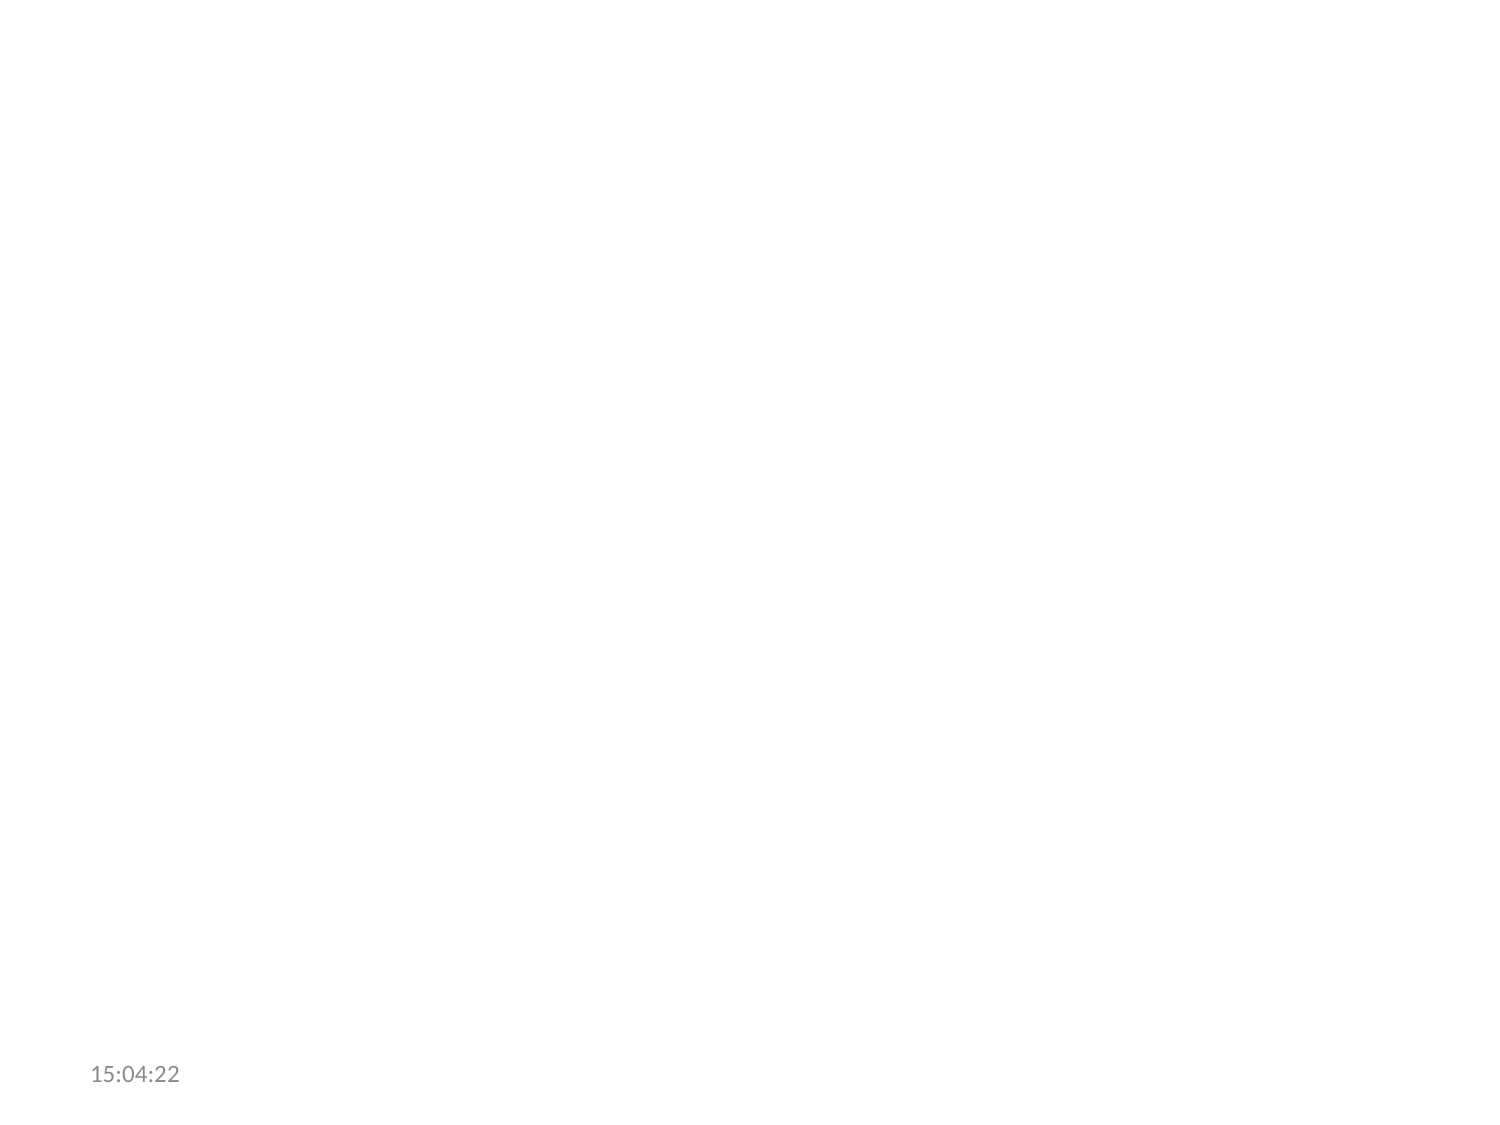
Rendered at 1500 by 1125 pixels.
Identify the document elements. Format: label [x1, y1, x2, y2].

slide_number [75, 1042, 425, 1103]
